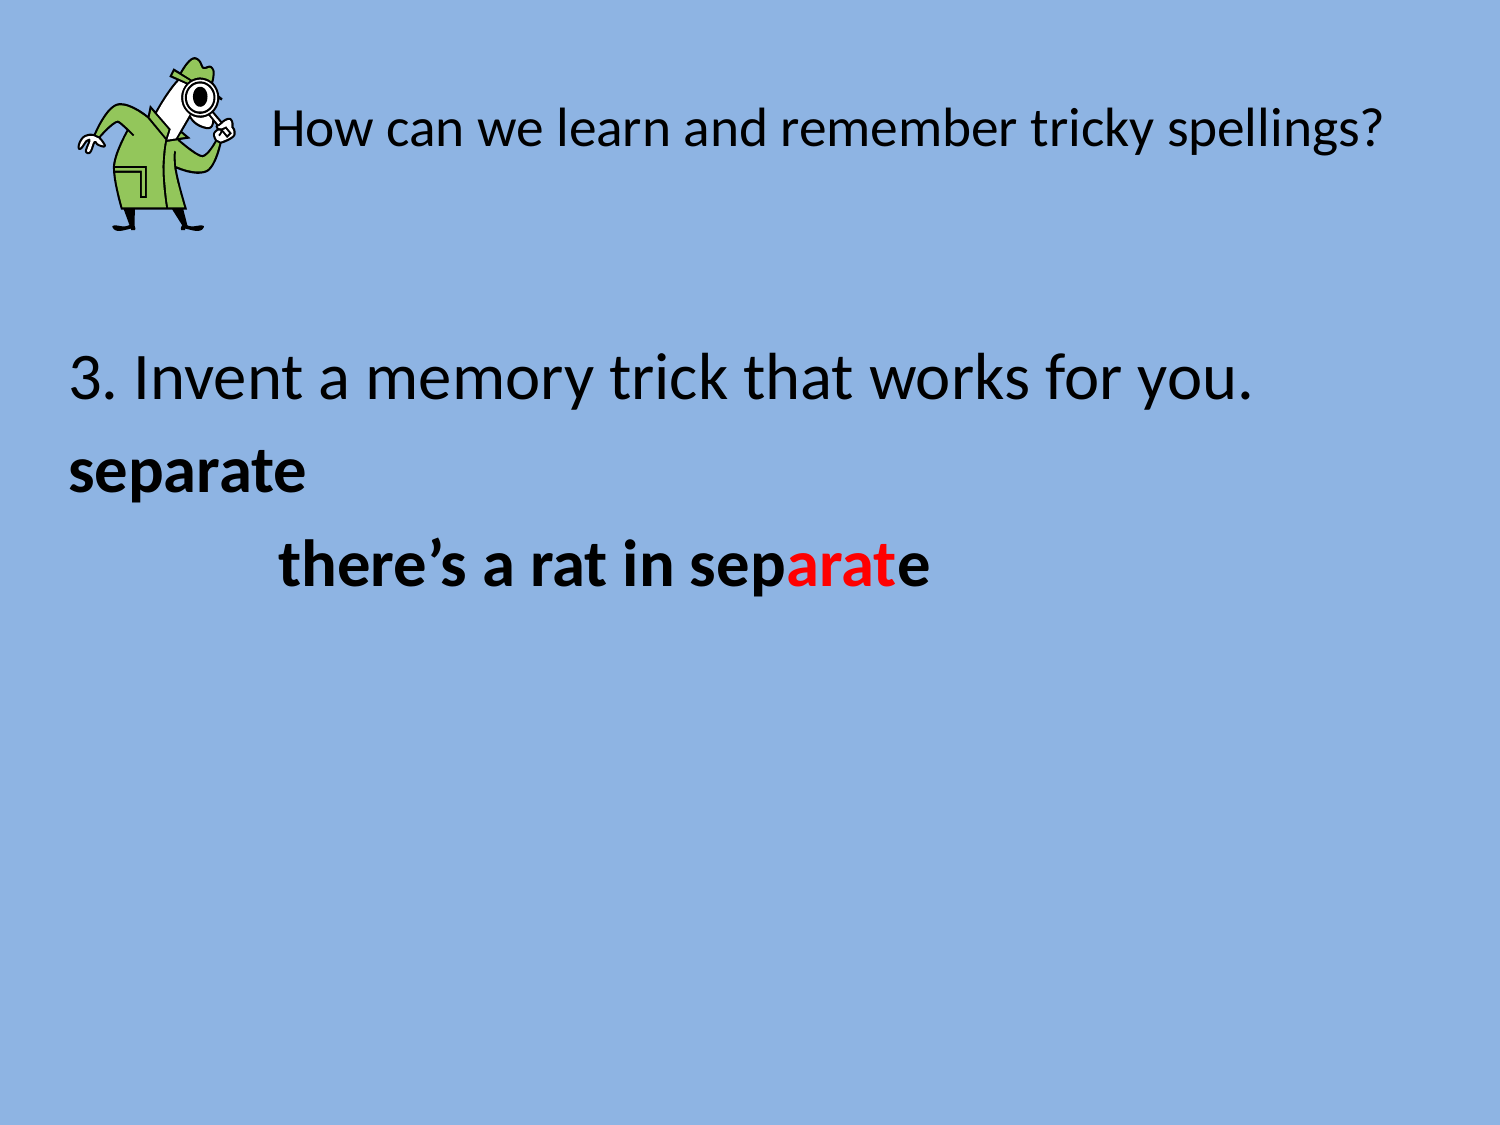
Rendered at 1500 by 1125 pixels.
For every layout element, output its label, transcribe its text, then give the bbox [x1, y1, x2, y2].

title How can we learn and remember tricky spellings? [75, 45, 1425, 197]
list 3. Invent a memory trick that works for you. separate there’s a rat in separate [53, 231, 1447, 1083]
picture [76, 54, 237, 232]
